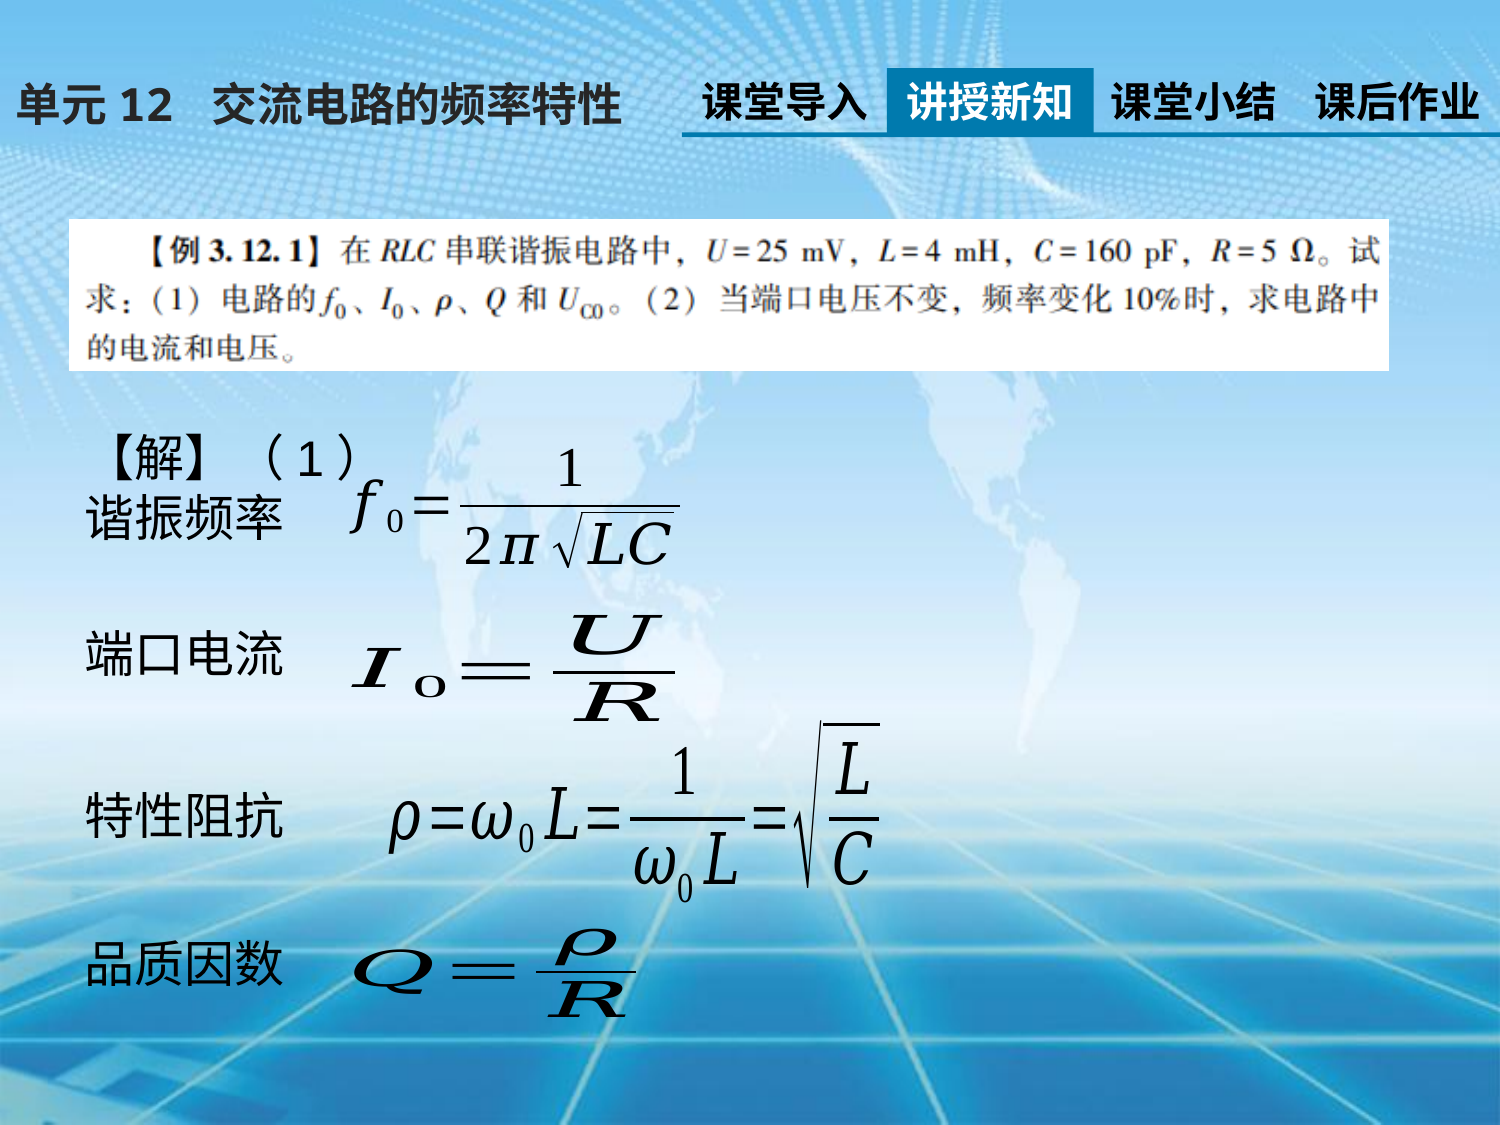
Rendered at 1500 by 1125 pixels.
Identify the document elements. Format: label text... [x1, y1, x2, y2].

text_box 品质因数 [69, 925, 348, 1000]
picture [0, 0, 1500, 1125]
text_box 特性阻抗 [69, 777, 348, 853]
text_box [1, 67, 1500, 139]
text_box 端口电流 [69, 615, 348, 690]
text_box 【解】（1） 谐振频率 [69, 419, 820, 555]
